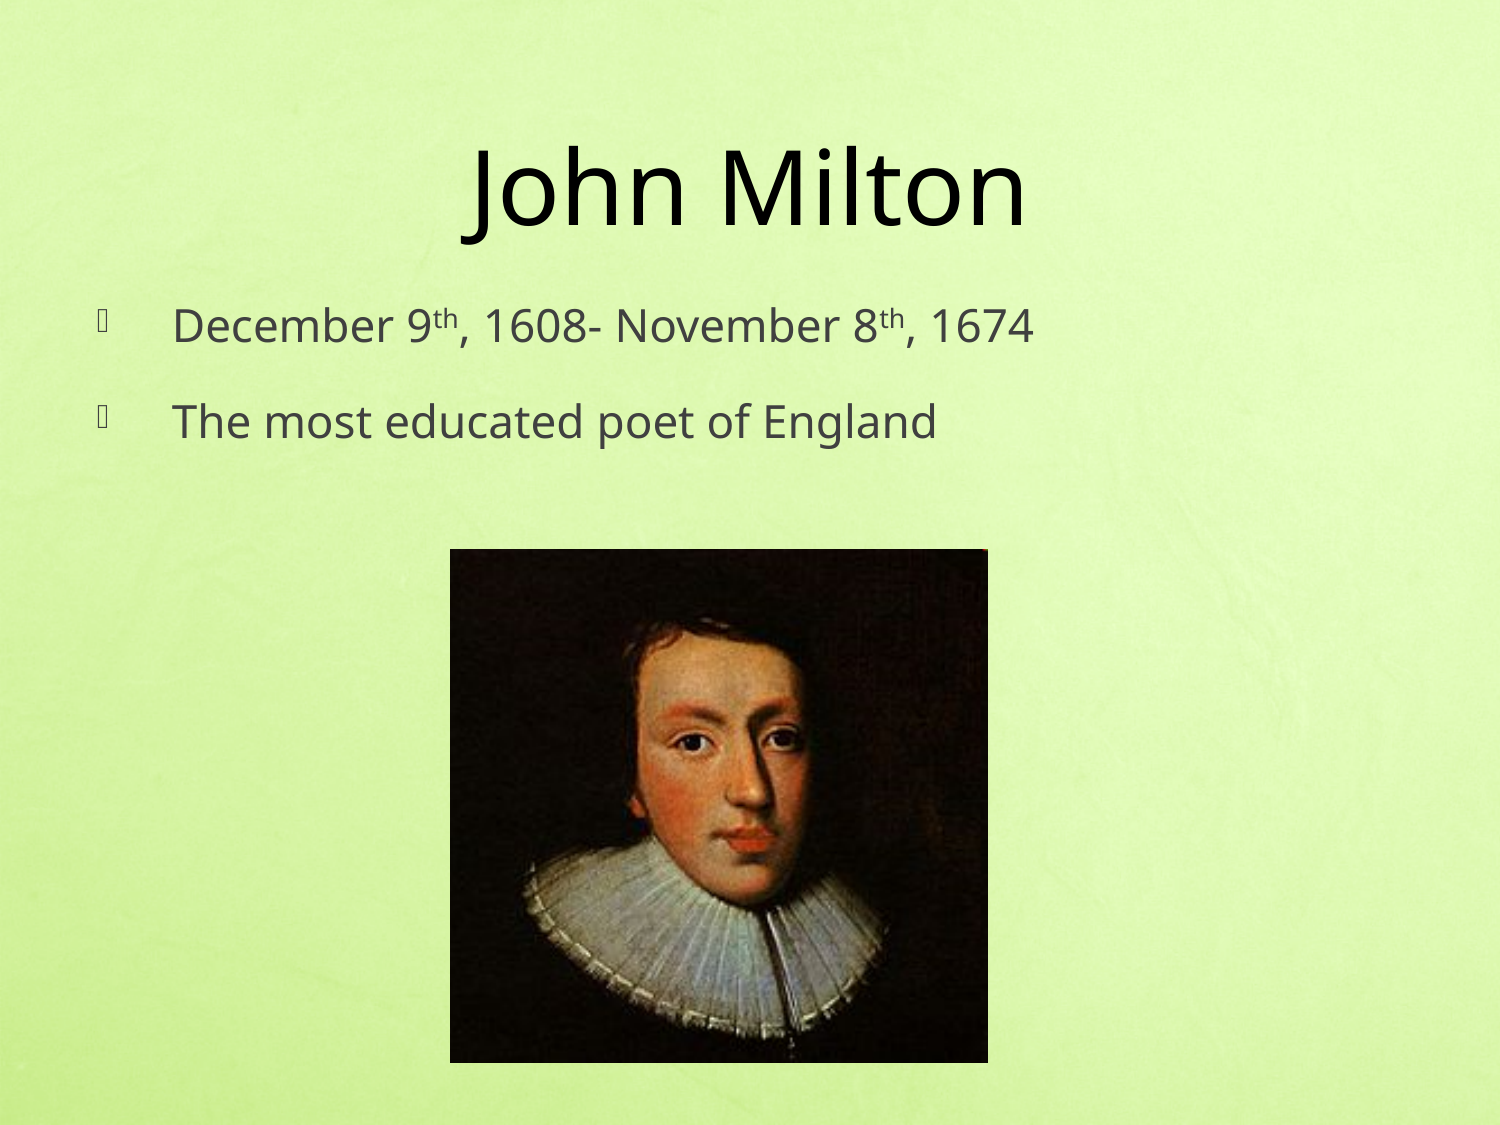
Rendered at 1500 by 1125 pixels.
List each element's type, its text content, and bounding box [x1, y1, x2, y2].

list December 9th, 1608- November 8th, 1674 The most educated poet of England [81, 288, 1419, 1005]
picture [448, 548, 989, 1065]
title John Milton [81, 15, 1419, 254]
